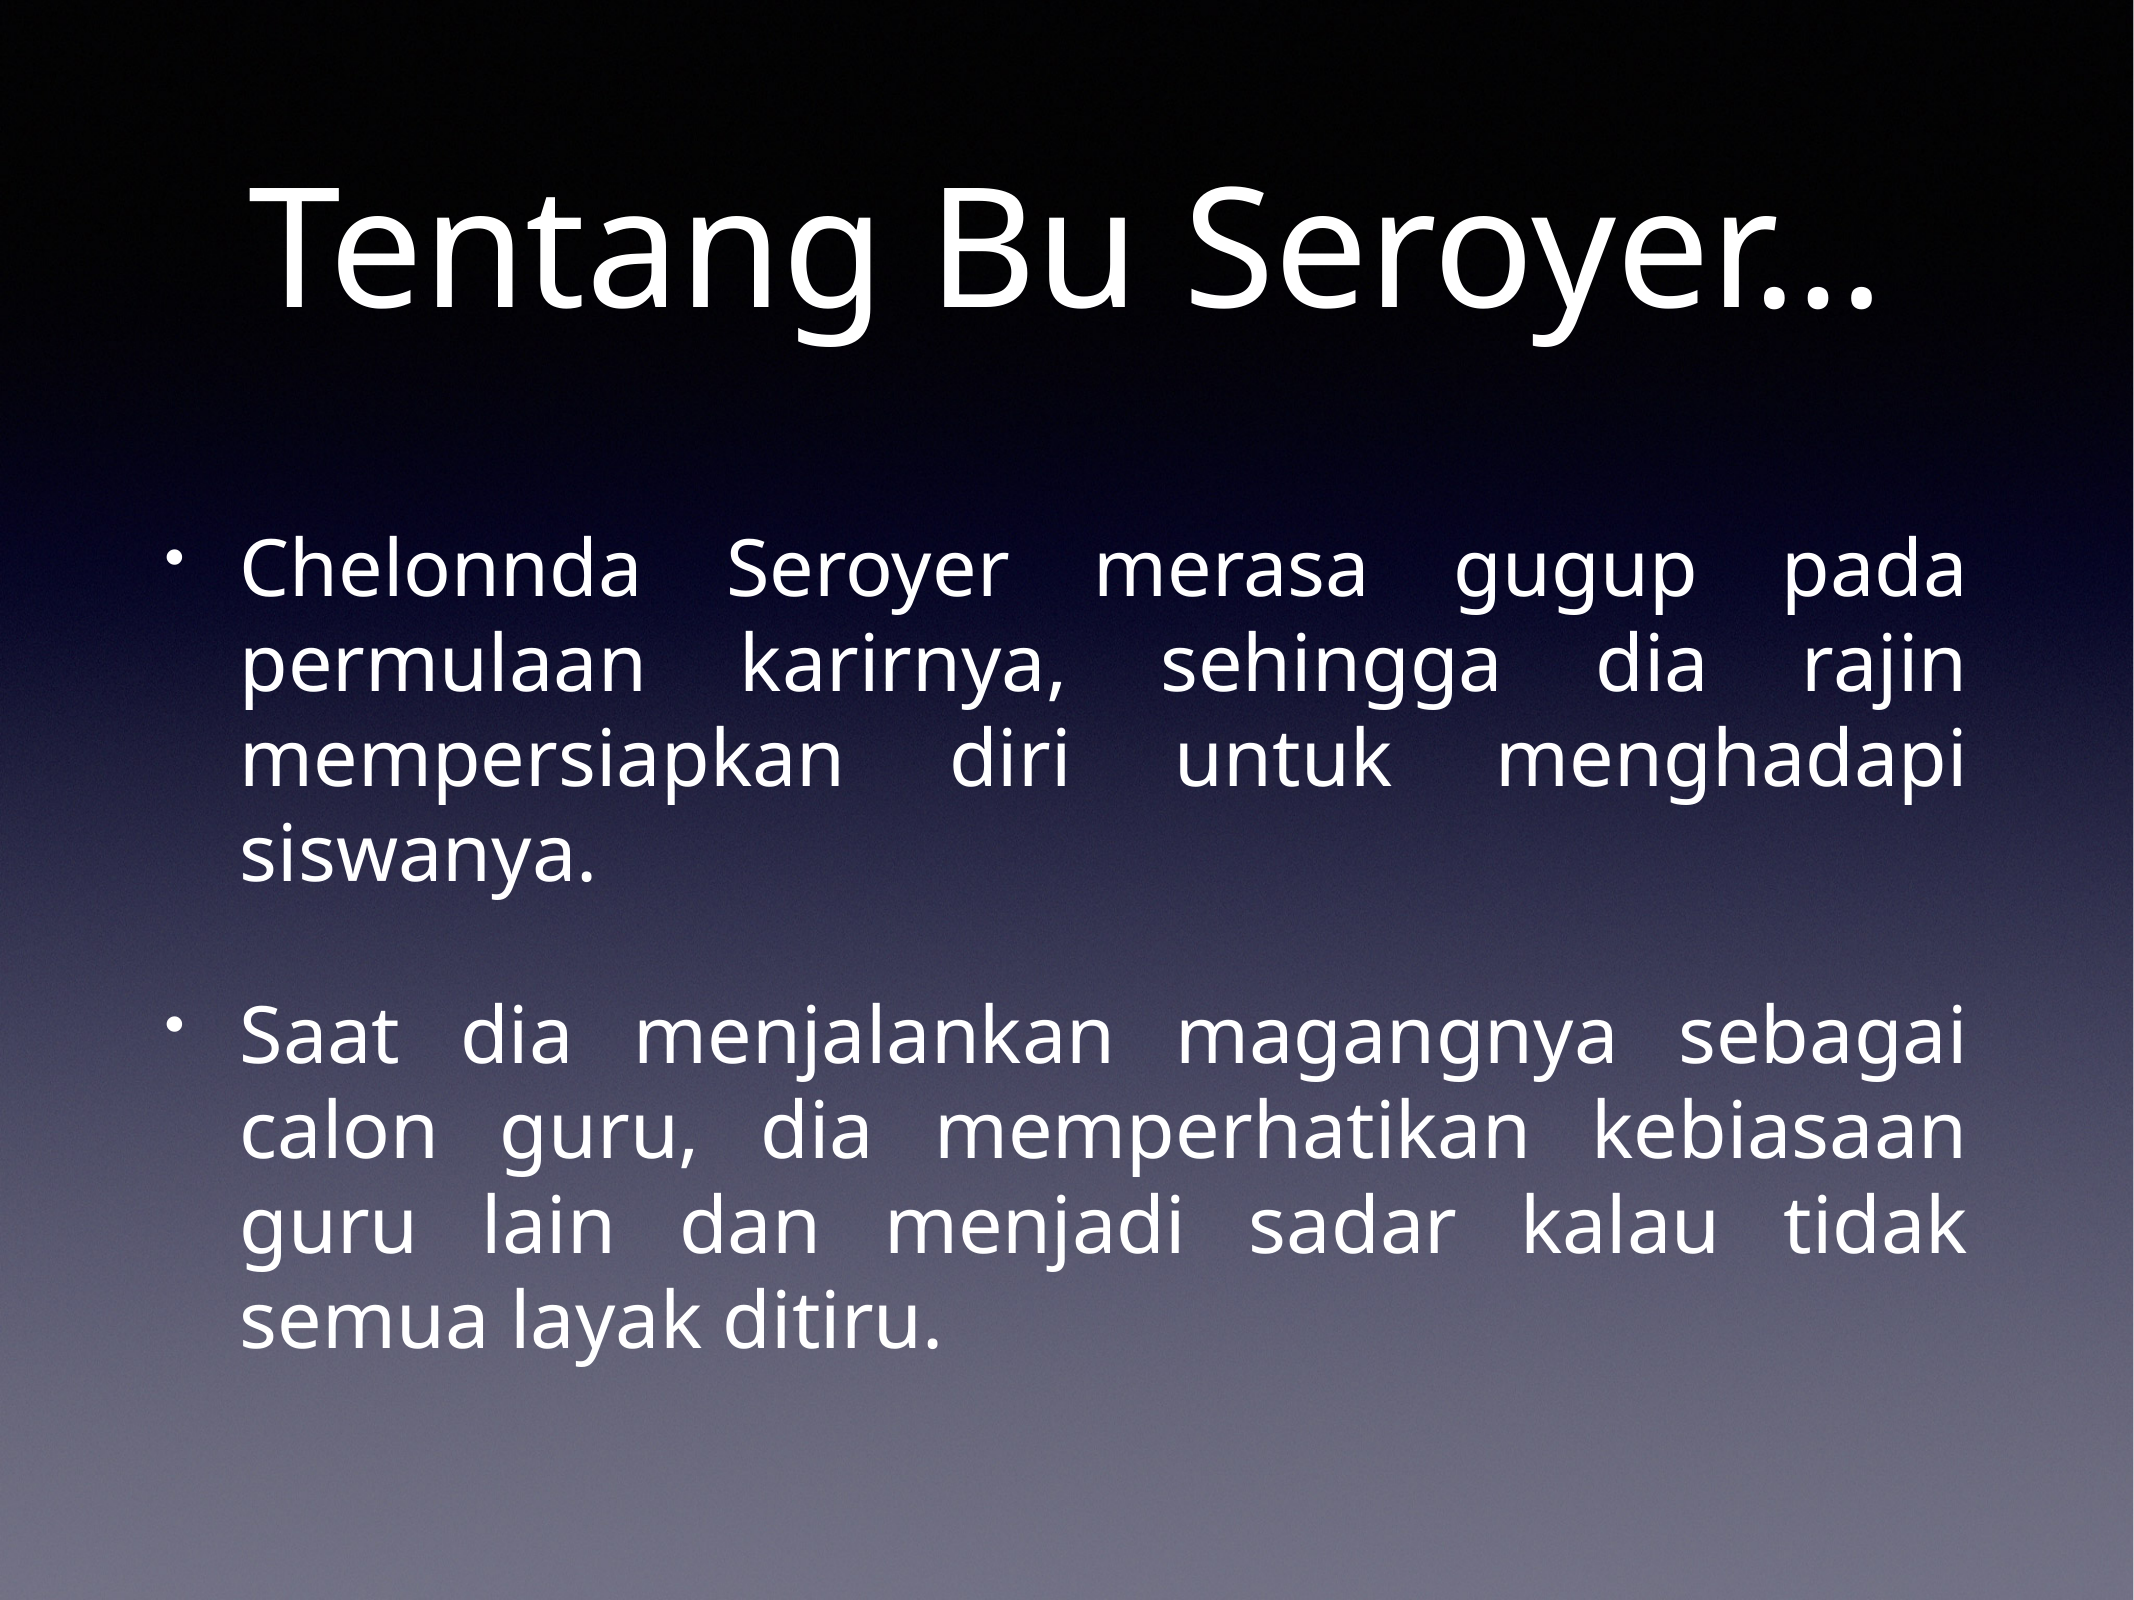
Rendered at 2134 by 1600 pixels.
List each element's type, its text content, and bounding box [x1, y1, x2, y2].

title Tentang Bu Seroyer… [155, 66, 1978, 416]
picture [0, 0, 2134, 1600]
list Chelonnda Seroyer merasa gugup pada permulaan karirnya, sehingga dia rajin mempersiapkan diri untuk menghadapi siswanya. Saat dia menjalankan magangnya sebagai calon guru, dia memperhatikan kebiasaan guru lain dan menjadi sadar kalau tidak semua layak ditiru. [155, 424, 1978, 1457]
